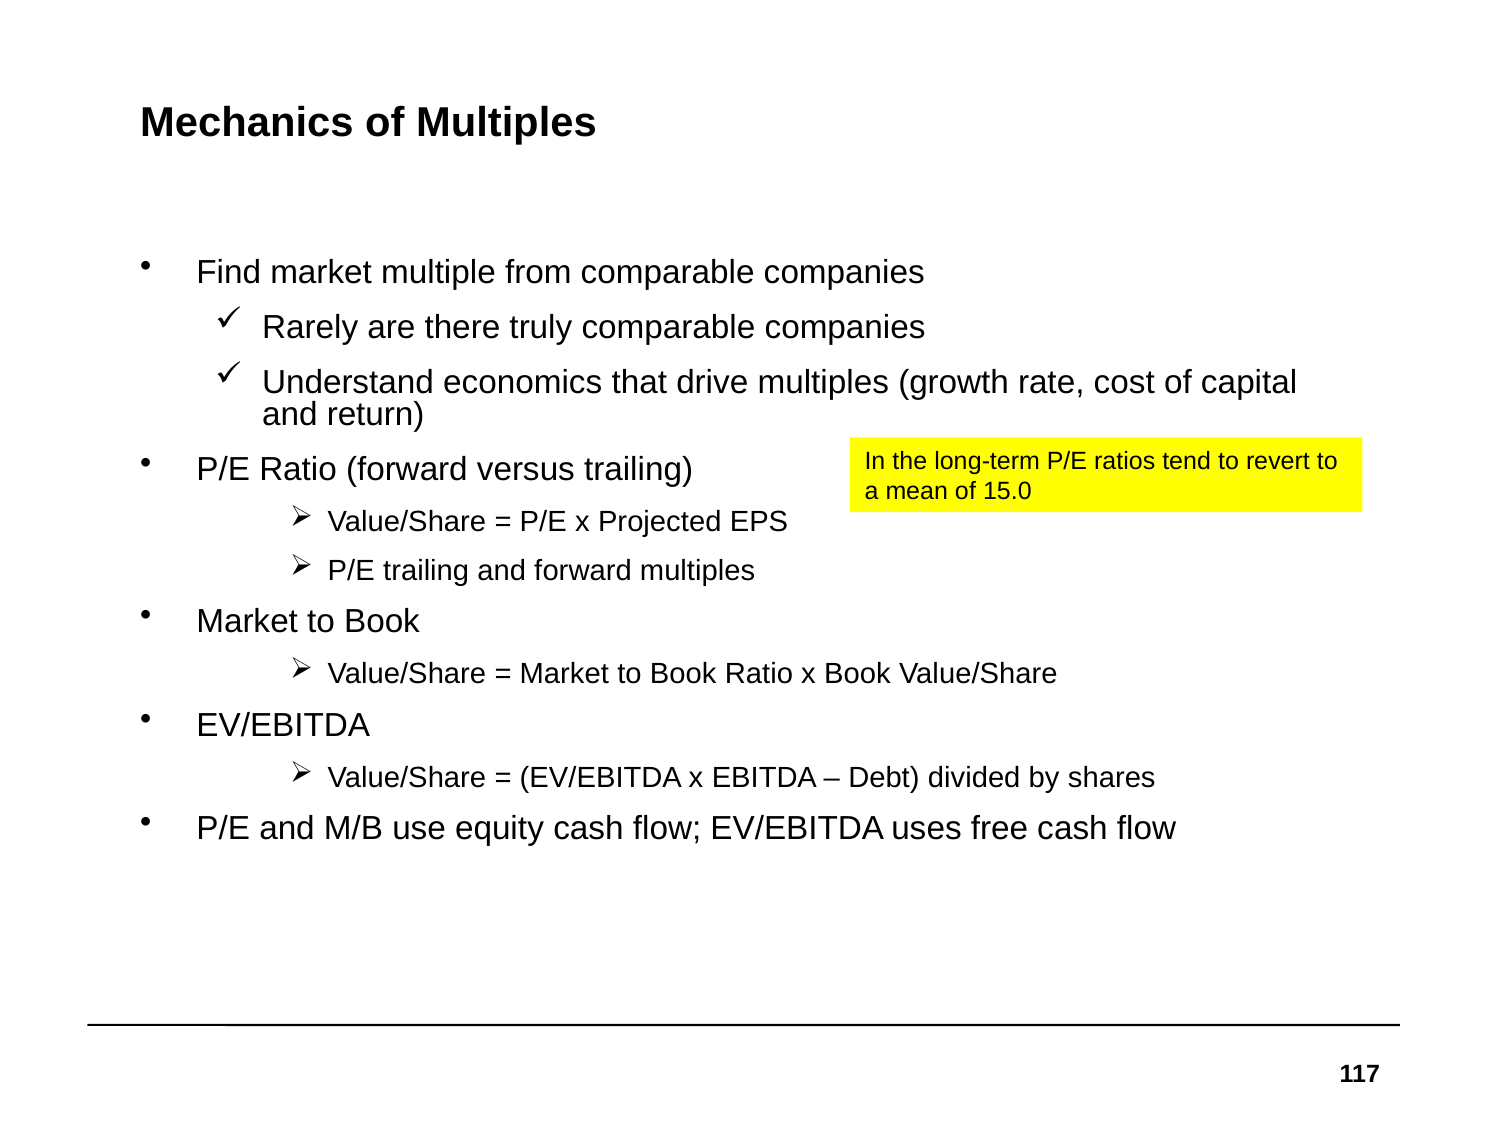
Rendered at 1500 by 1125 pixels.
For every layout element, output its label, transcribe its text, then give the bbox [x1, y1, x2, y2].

list Find market multiple from comparable companies Rarely are there truly comparable companies Understand economics that drive multiples (growth rate, cost of capital and return) P/E Ratio (forward versus trailing) Value/Share = P/E x Projected EPS P/E trailing and forward multiples Market to Book Value/Share = Market to Book Ratio x Book Value/Share EV/EBITDA Value/Share = (EV/EBITDA x EBITDA – Debt) divided by shares P/E and M/B use equity cash flow; EV/EBITDA uses free cash flow [125, 249, 1338, 1000]
text_box In the long-term P/E ratios tend to revert to a mean of 15.0 [849, 437, 1363, 513]
title Mechanics of Multiples [125, 87, 1375, 225]
